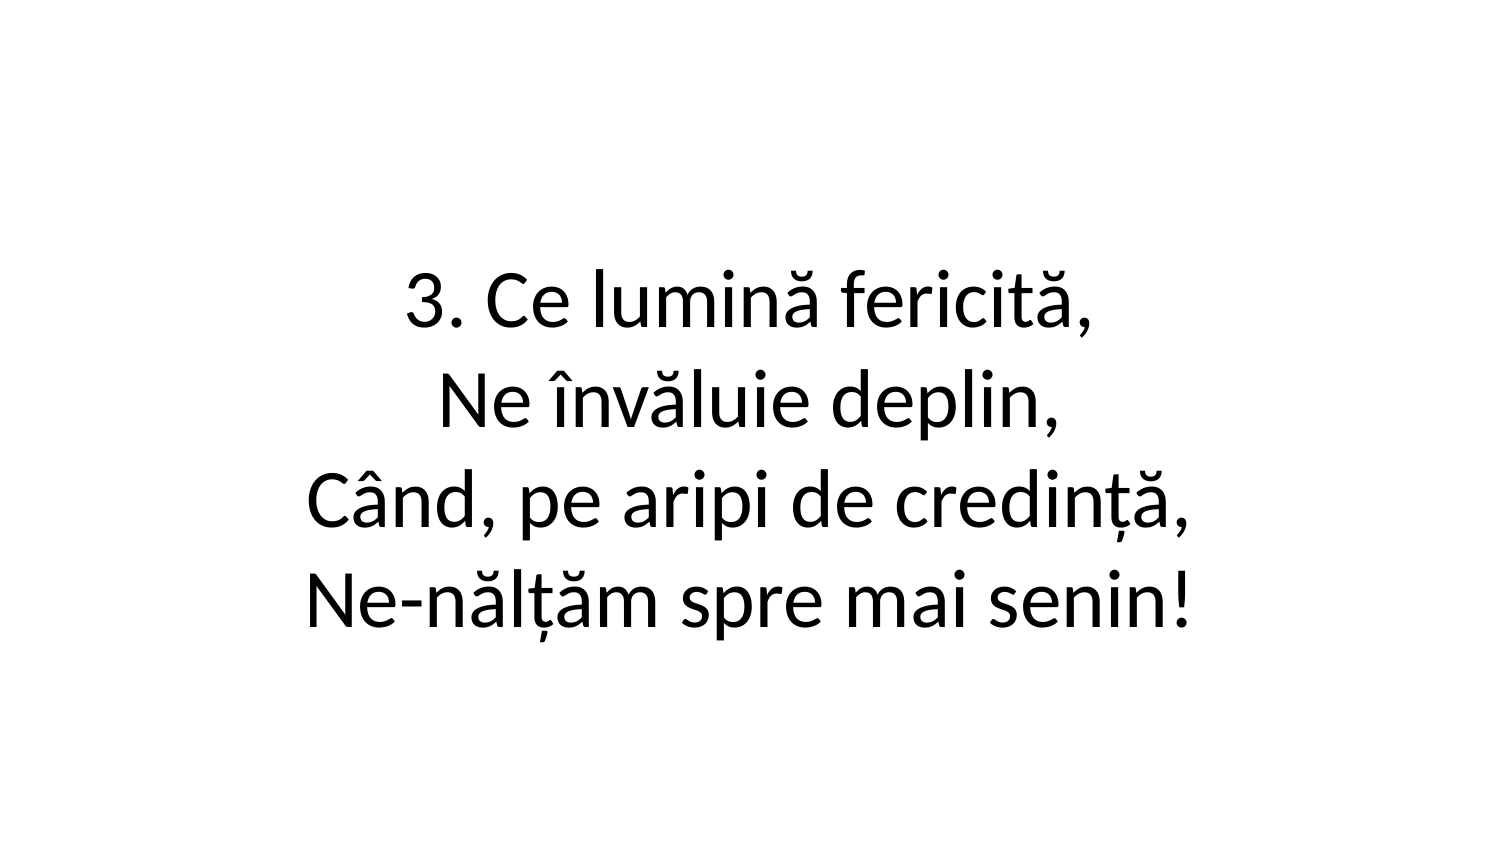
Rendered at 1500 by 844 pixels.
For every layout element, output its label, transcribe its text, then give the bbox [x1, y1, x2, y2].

text_box 3. Ce lumină fericită, Ne învăluie deplin, Când, pe aripi de credință, Ne-nălțăm spre mai senin! [289, 192, 1211, 652]
